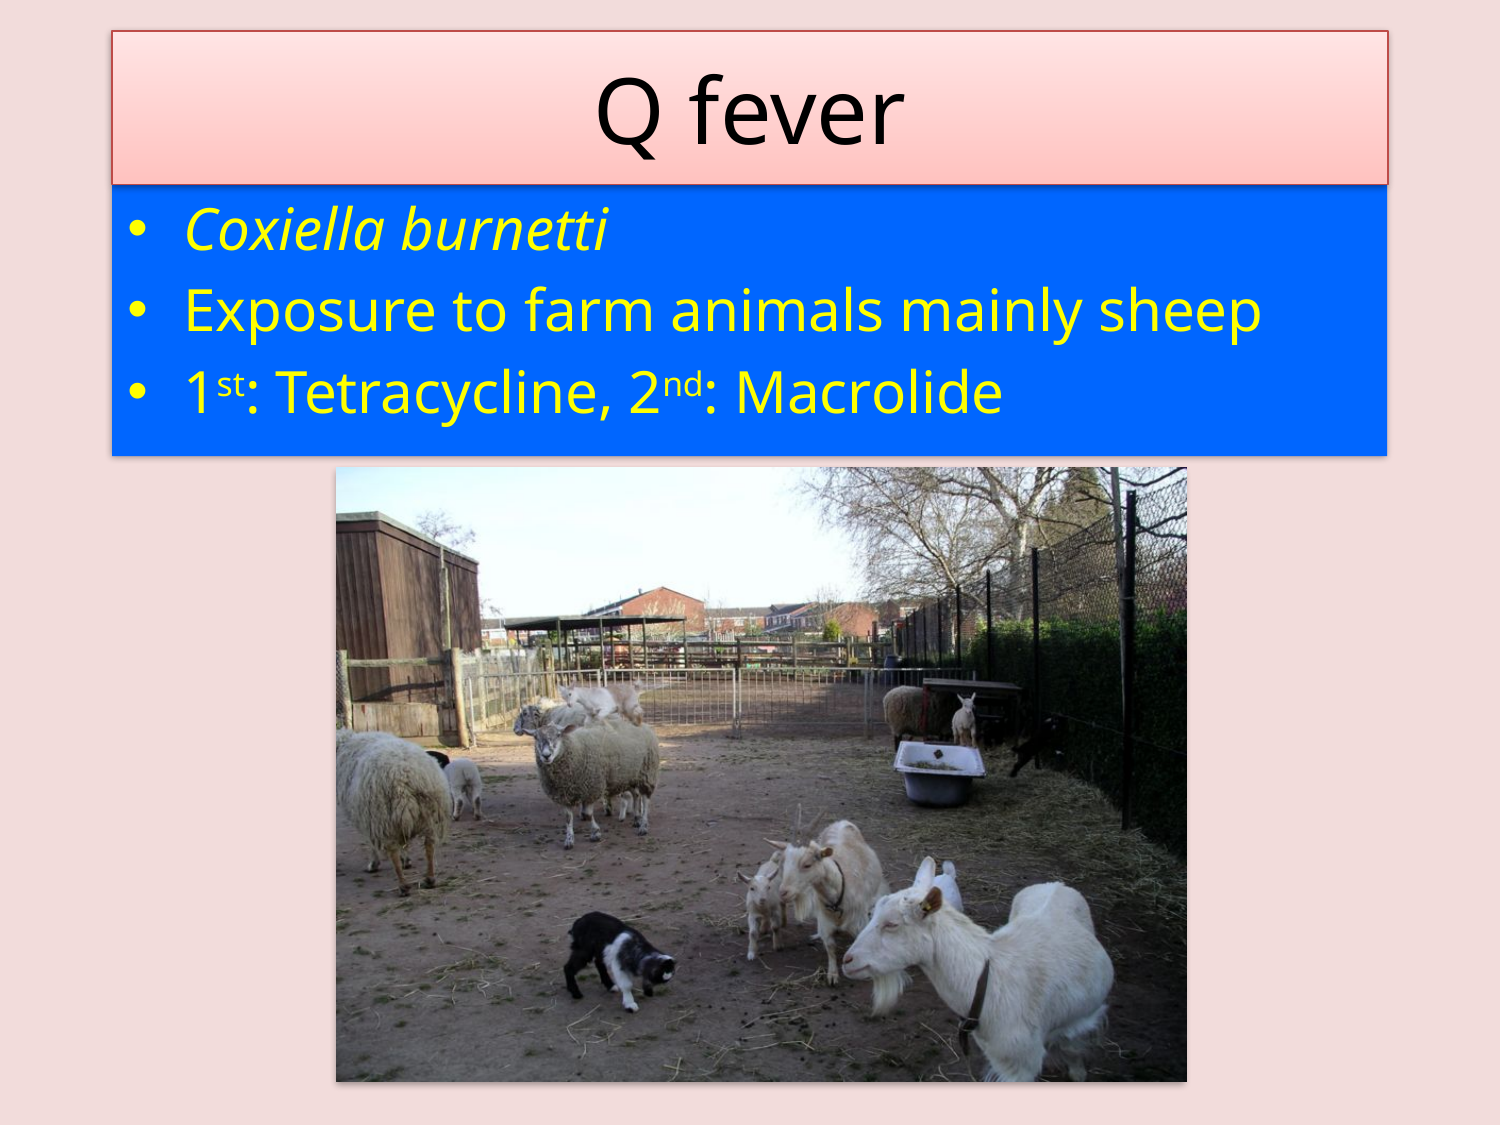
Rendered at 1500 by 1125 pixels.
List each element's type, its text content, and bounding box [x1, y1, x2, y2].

text_box Coxiella burnetti Exposure to farm animals mainly sheep 1st: Tetracycline, 2nd: Macrolide [112, 192, 1388, 457]
text_box Q fever [111, 30, 1389, 185]
picture [336, 467, 1187, 1082]
